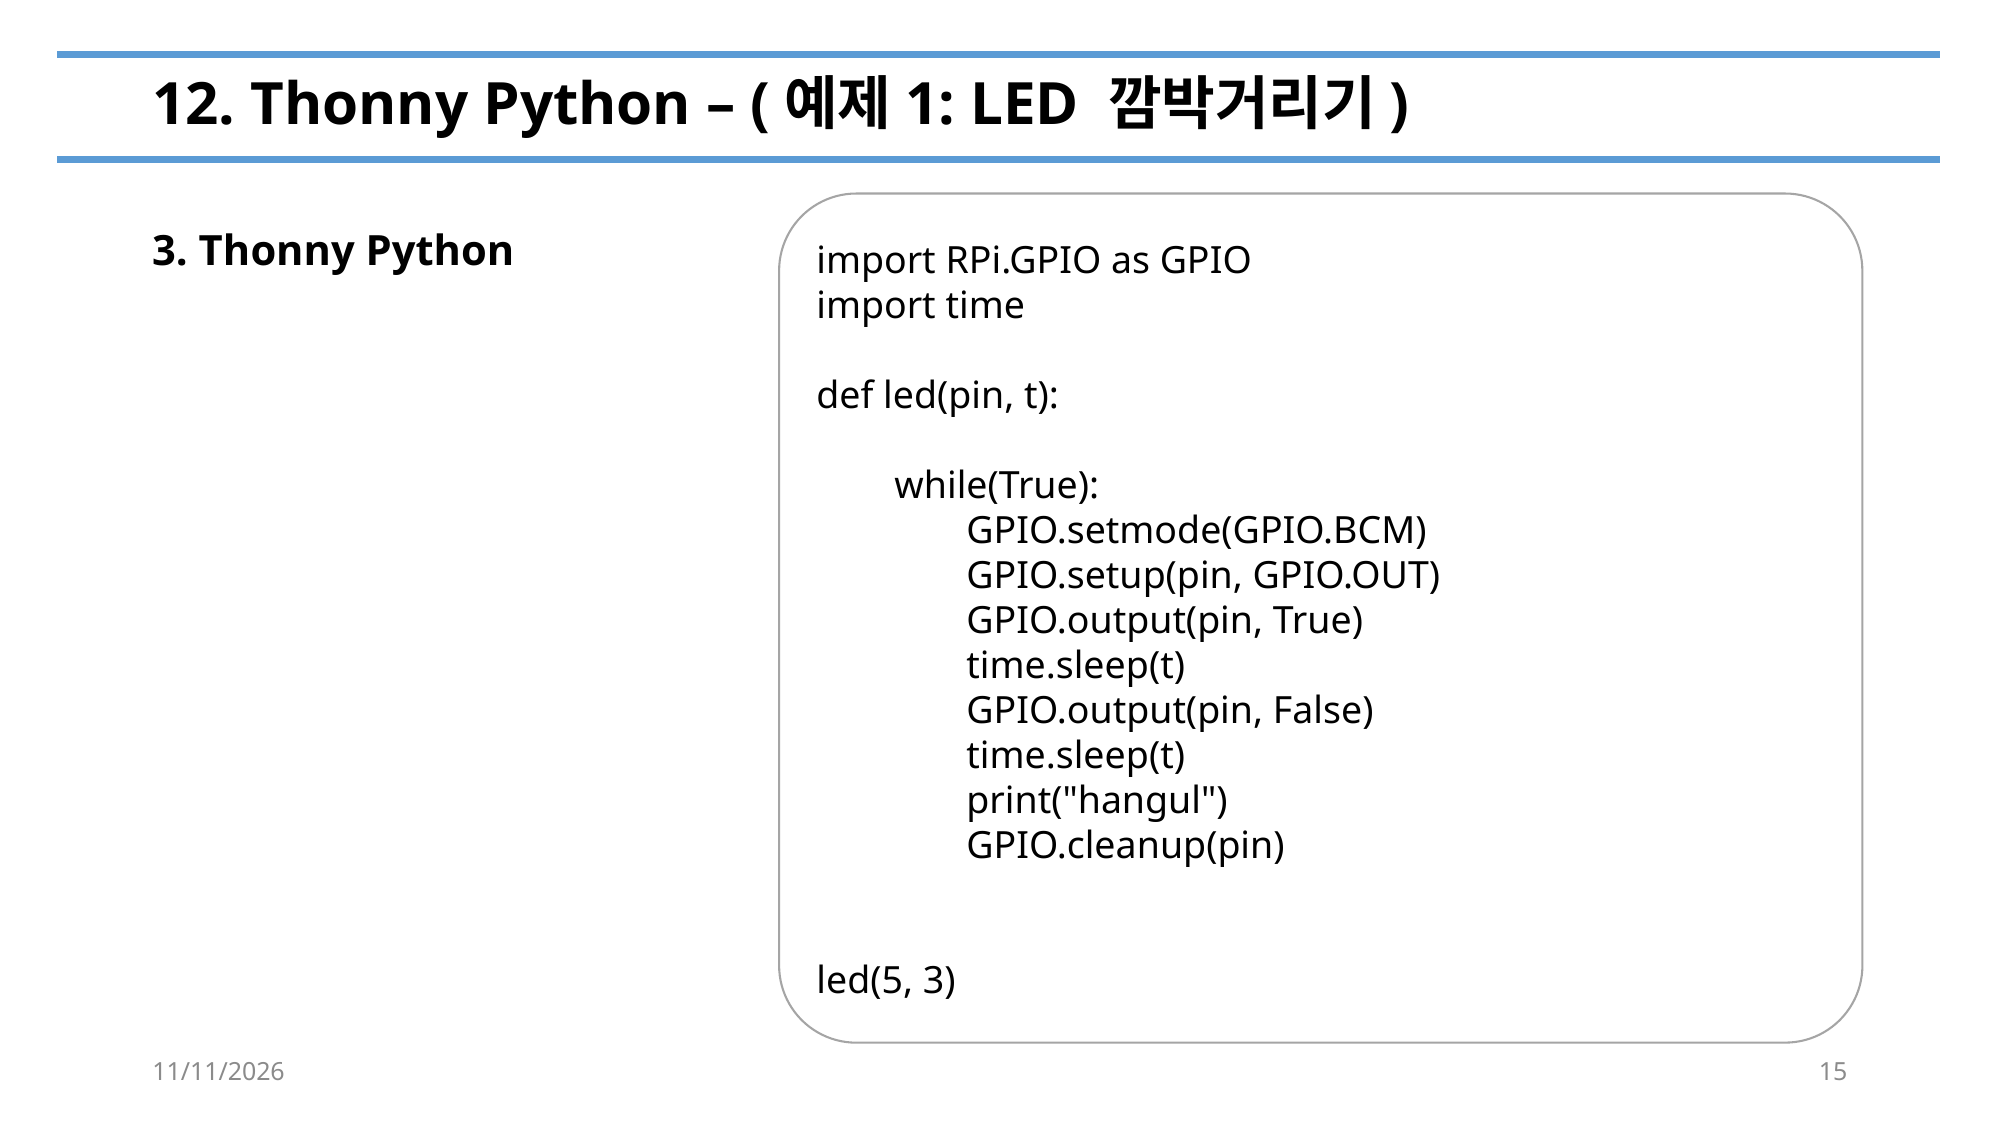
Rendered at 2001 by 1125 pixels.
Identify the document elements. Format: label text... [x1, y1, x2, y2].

slide_number 15 [1412, 1042, 1863, 1103]
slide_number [137, 1042, 588, 1103]
text_box import RPi.GPIO as GPIO import time def led(pin, t): while(True): GPIO.setmode(GPIO.BCM) GPIO.setup(pin, GPIO.OUT) GPIO.output(pin, True) time.sleep(t) GPIO.output(pin, False) time.sleep(t) print("hangul") GPIO.cleanup(pin) led(5, 3) [778, 192, 1864, 1044]
text_box 3. Thonny Python [137, 216, 799, 282]
title 12. Thonny Python – (예제1: LED 깜박거리기) [137, 66, 1863, 145]
